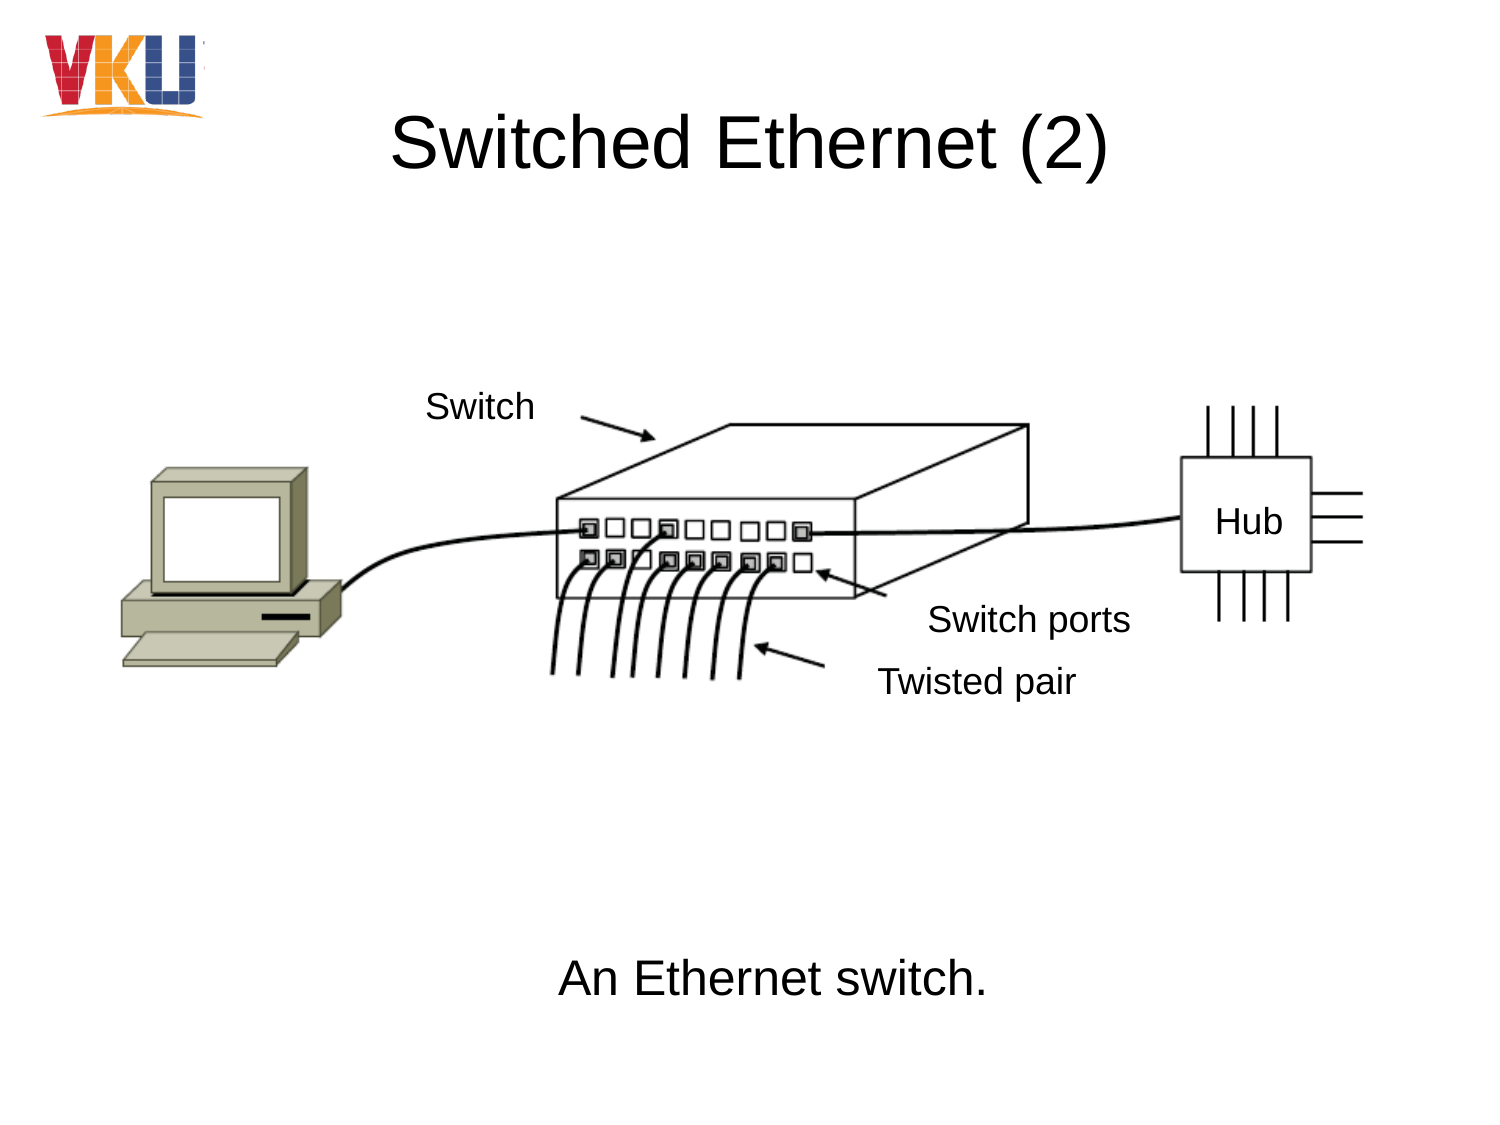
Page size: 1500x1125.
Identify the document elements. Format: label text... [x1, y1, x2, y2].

picture [30, 21, 211, 129]
picture [79, 377, 1421, 748]
title Switched Ethernet (2) [75, 45, 1425, 233]
list An Ethernet switch. [47, 937, 1500, 1075]
